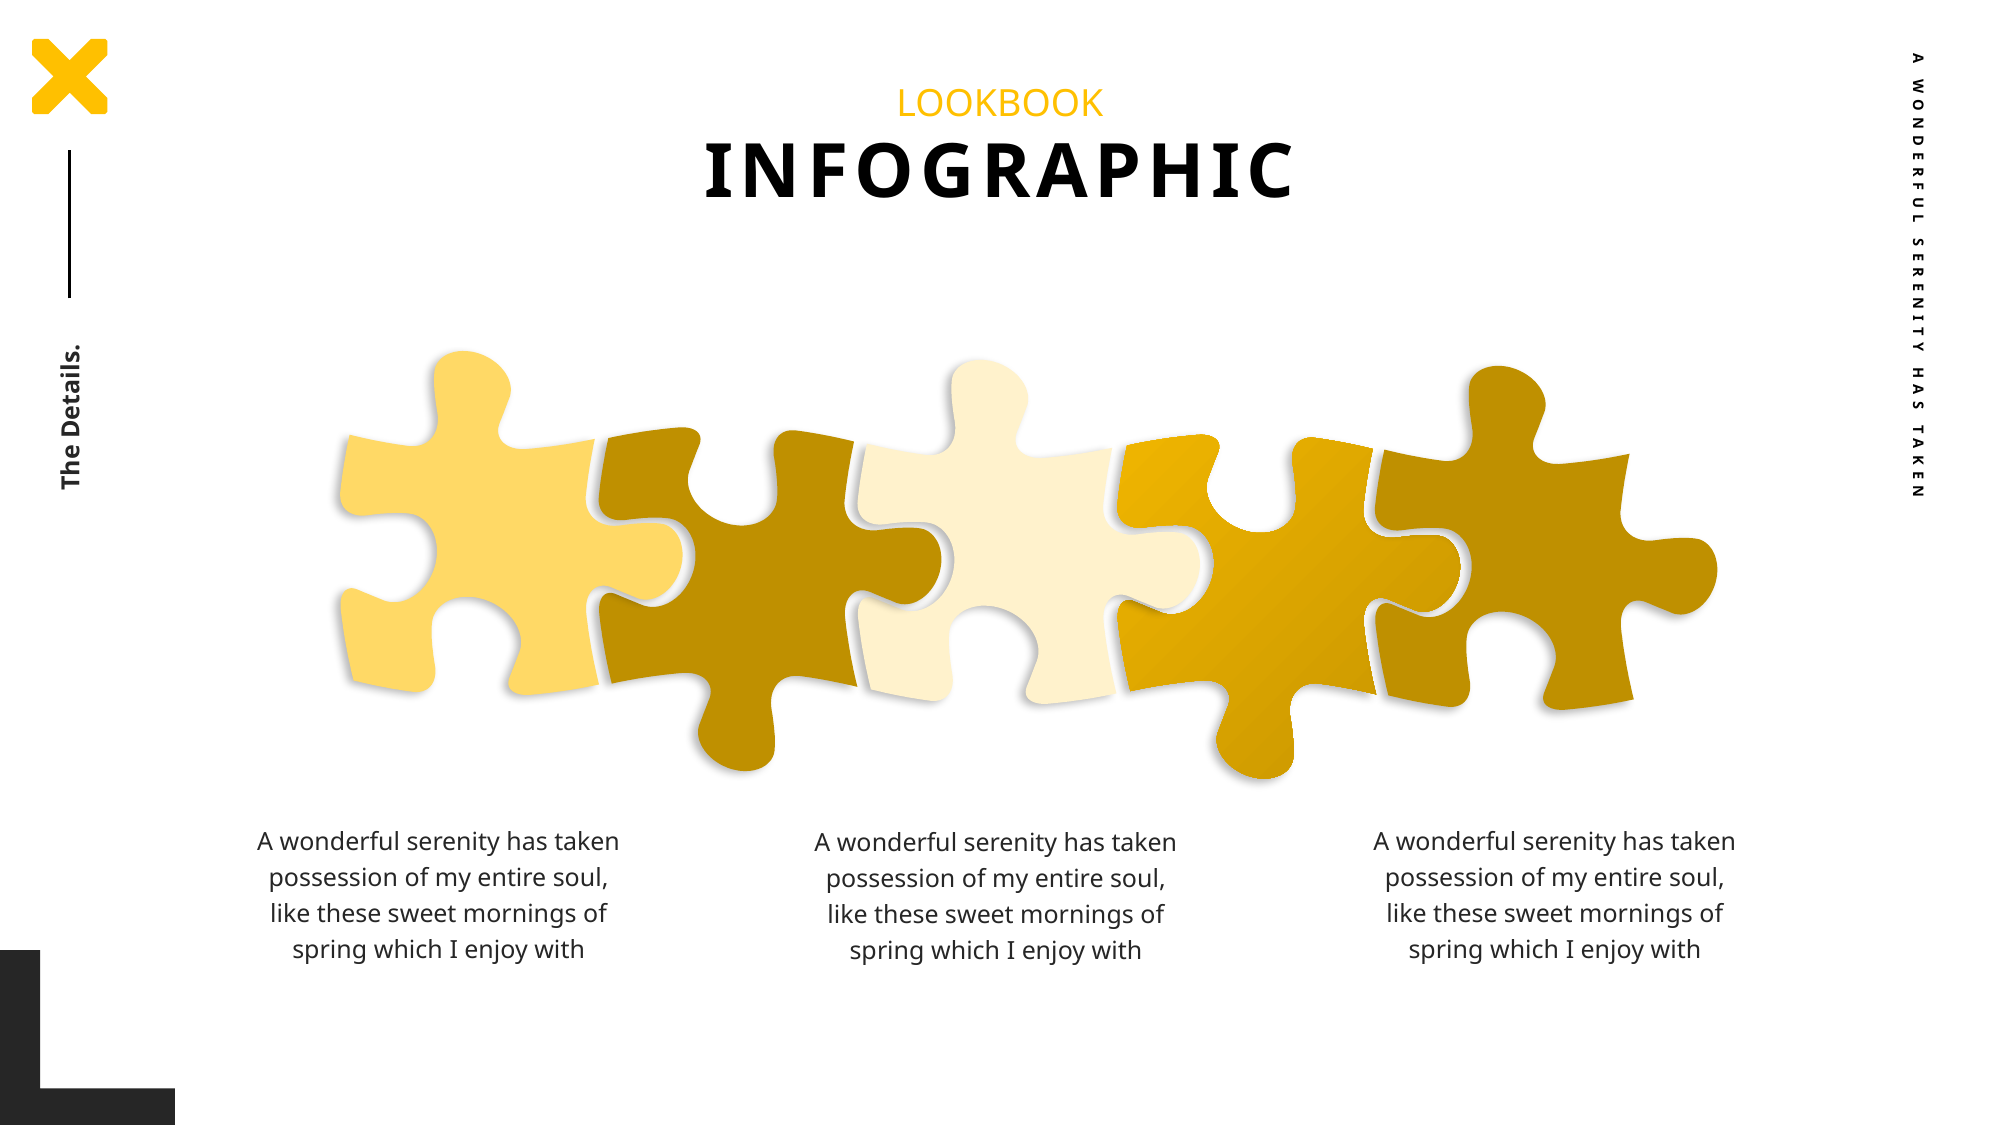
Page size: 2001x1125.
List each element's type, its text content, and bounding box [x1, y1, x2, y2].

text_box The Details. [47, 162, 92, 506]
text_box LOOKBOOK [881, 71, 1119, 115]
text_box INFOGRAPHIC [428, 115, 1572, 220]
text_box [1117, 434, 1461, 779]
text_box A wonderful serenity has taken possession of my entire soul, like these sweet mornings of spring which I enjoy with [1355, 812, 1755, 971]
text_box [31, 37, 109, 116]
text_box A WONDERFUL SERENITY HAS TAKEN [1902, 38, 1944, 536]
text_box A wonderful serenity has taken possession of my entire soul, like these sweet mornings of spring which I enjoy with [240, 812, 638, 971]
text_box [857, 359, 1200, 704]
text_box A wonderful serenity has taken possession of my entire soul, like these sweet mornings of spring which I enjoy with [796, 813, 1196, 972]
text_box [598, 427, 942, 772]
text_box [0, 949, 176, 1125]
text_box [1374, 365, 1718, 710]
text_box [340, 350, 683, 695]
